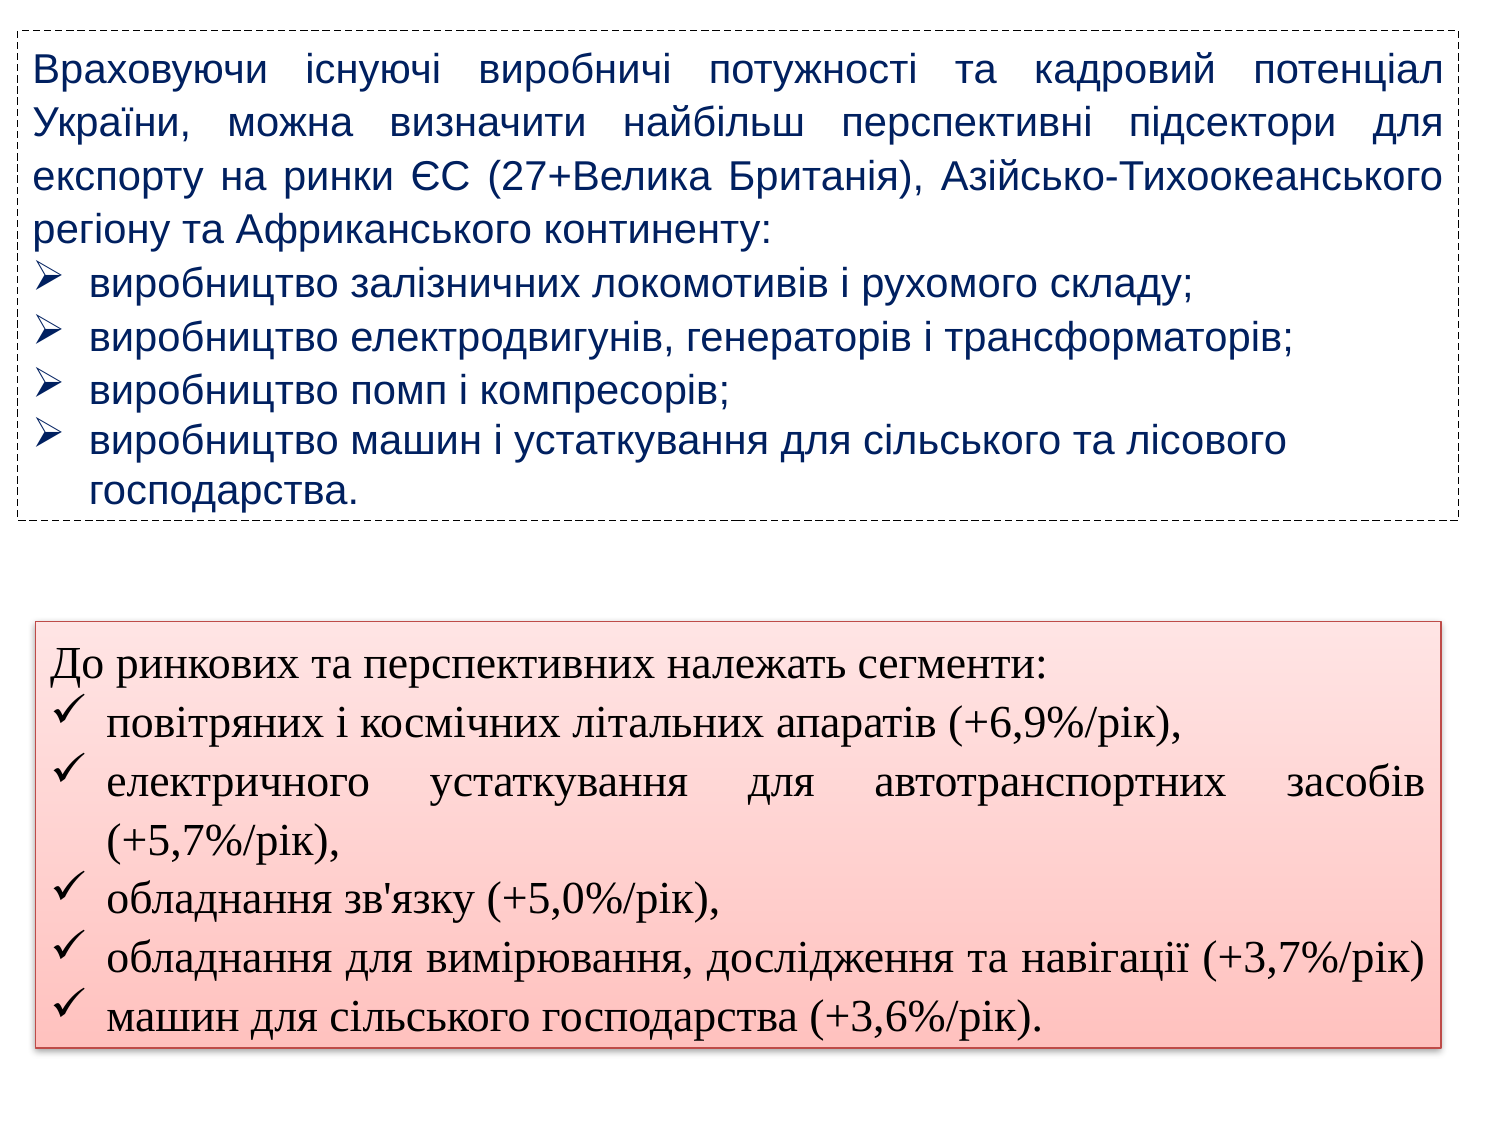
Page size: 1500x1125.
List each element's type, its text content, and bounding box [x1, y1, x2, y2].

text_box До ринкових та перспективних належать сегменти: повітряних і космічних літальних апаратів (+6,9%/рік), електричного устаткування для автотранспортних засобів (+5,7%/рік), обладнання зв'язку (+5,0%/рік), обладнання для вимірювання, дослідження та навігації (+3,7%/рік) машин для сільського господарства (+3,6%/рік). [35, 621, 1442, 1049]
text_box Враховуючи існуючі виробничі потужності та кадровий потенціал України, можна визначити найбільш перспективні підсектори для експорту на ринки ЄС (27+Велика Британія), Азійсько-Тихоокеанського регіону та Африканського континенту: виробництво залізничних локомотивів і рухомого складу; виробництво електродвигунів, генераторів і трансформаторів; виробництво помп і компресорів; виробництво машин і устаткування для сільського та лісового господарства. [17, 30, 1459, 521]
